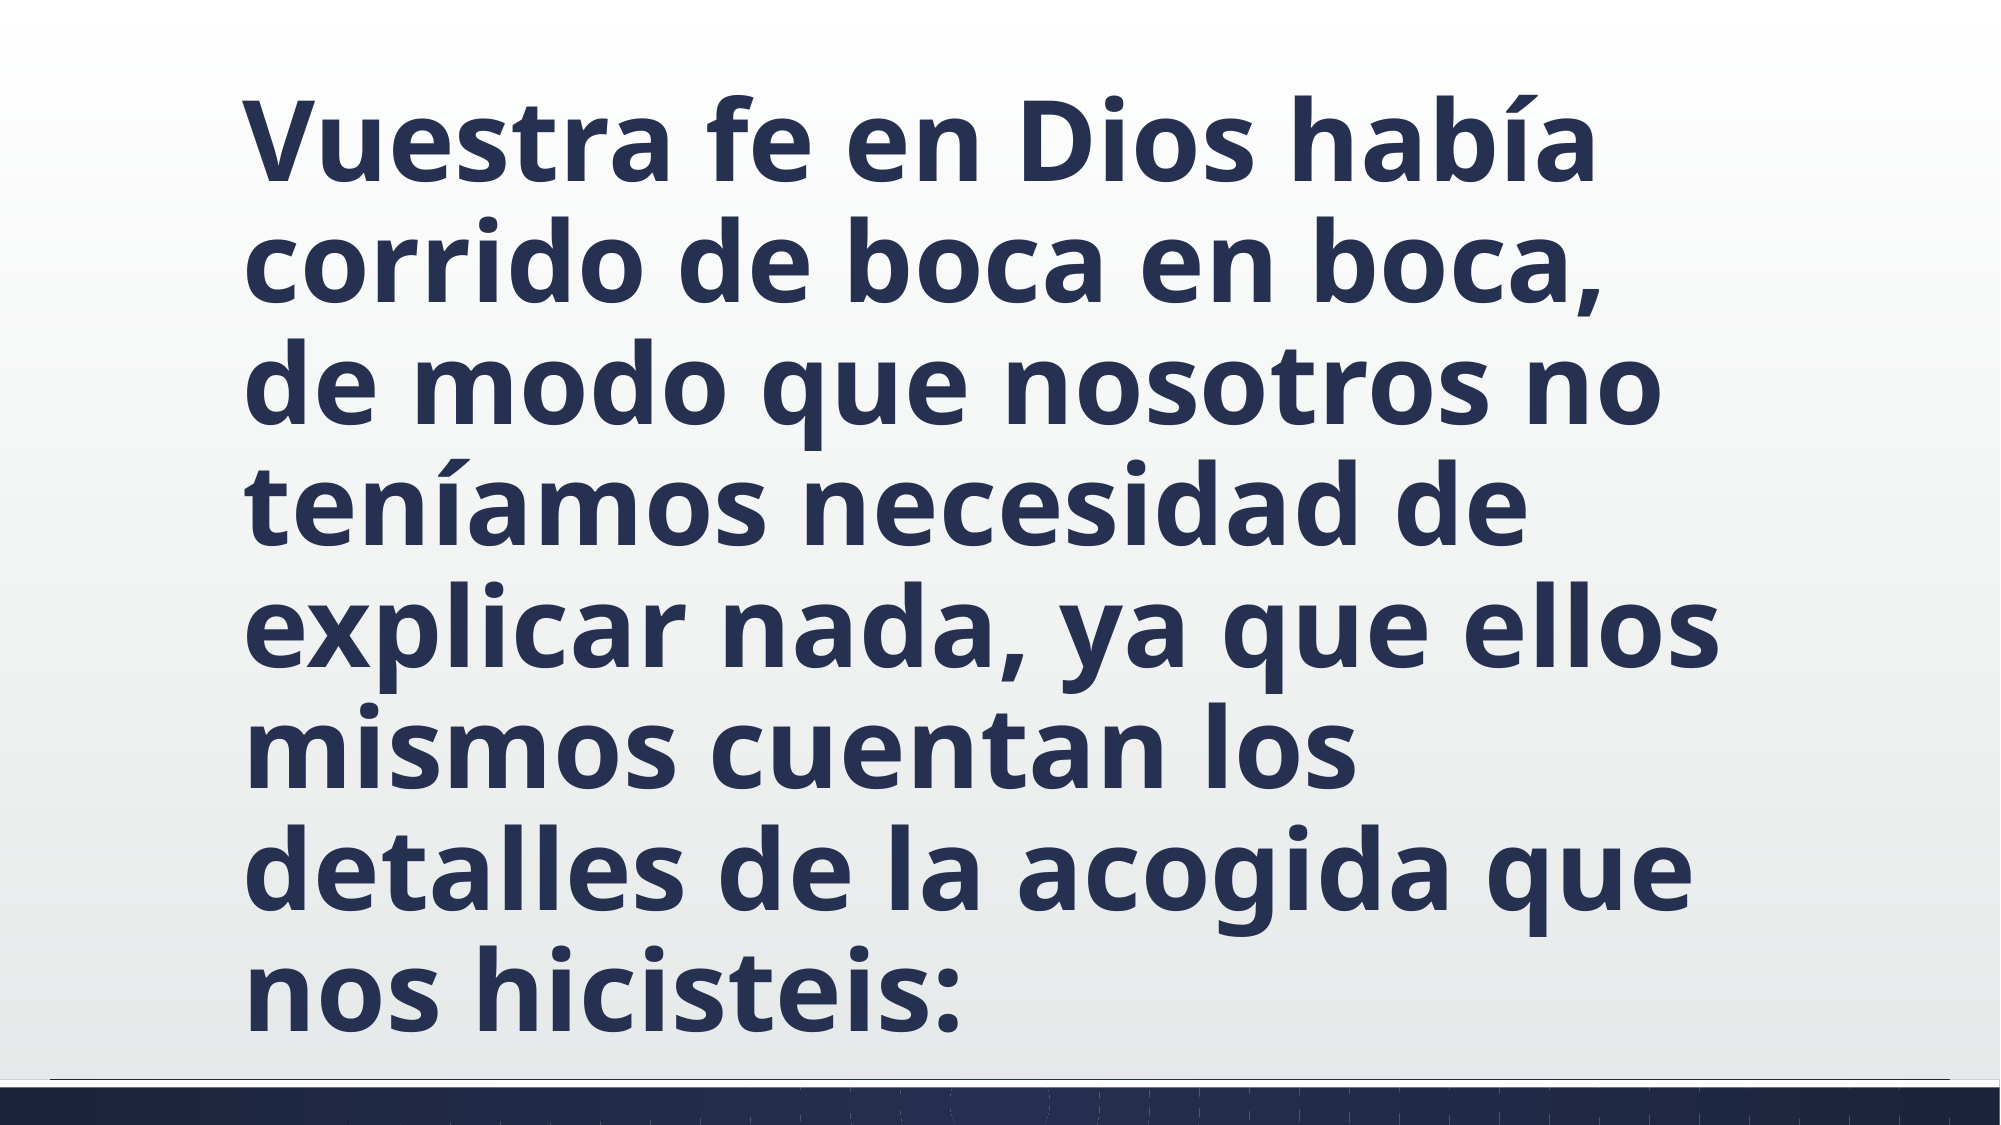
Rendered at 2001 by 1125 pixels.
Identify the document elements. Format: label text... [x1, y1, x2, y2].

list Vuestra fe en Dios había corrido de boca en boca, de modo que nosotros no teníamos necesidad de explicar nada, ya que ellos mismos cuentan los detalles de la acogida que nos hicisteis: [219, 76, 1780, 990]
